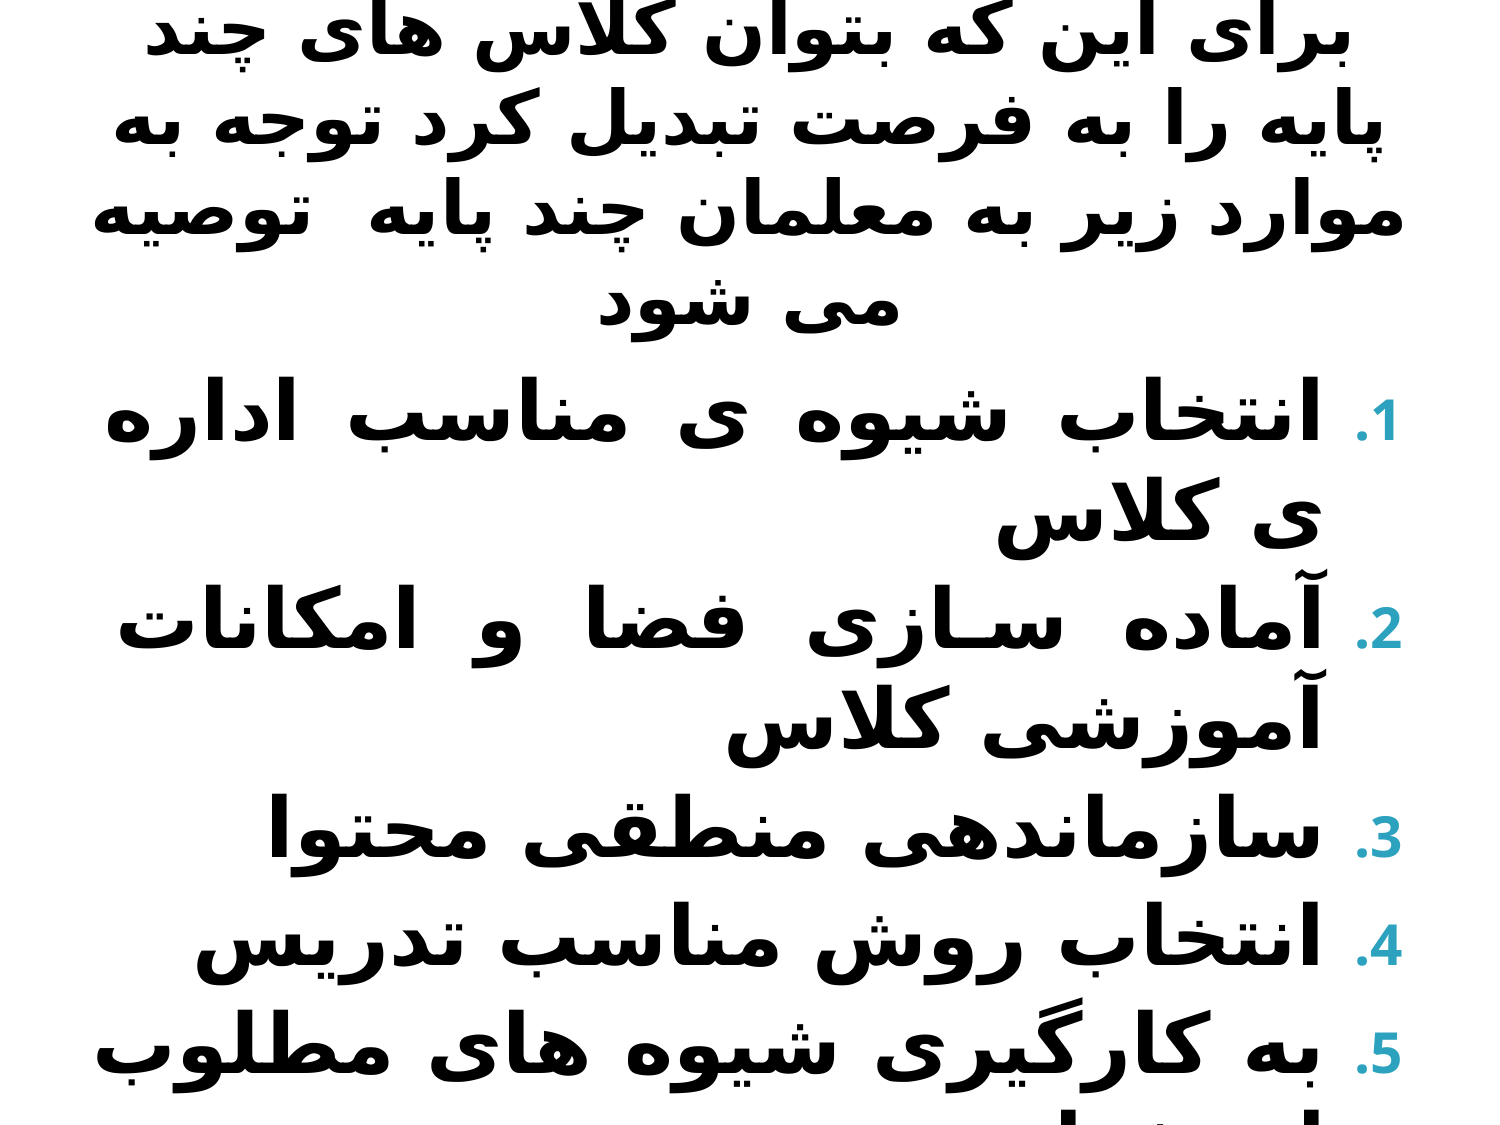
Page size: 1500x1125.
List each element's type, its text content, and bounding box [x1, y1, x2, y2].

list انتخاب شیوه ی مناسب اداره ی کلاس آماده سازی فضا و امکانات آموزشی کلاس سازماندهی منطقی محتوا انتخاب روش مناسب تدریس به کارگیری شیوه های مطلوب ارزشیابی [75, 350, 1425, 913]
title برای این که بتوان کلاس های چند پایه را به فرصت تبدیل کرد توجه به موارد زیر به معلمان چند پایه توصیه می شود [75, 70, 1425, 250]
